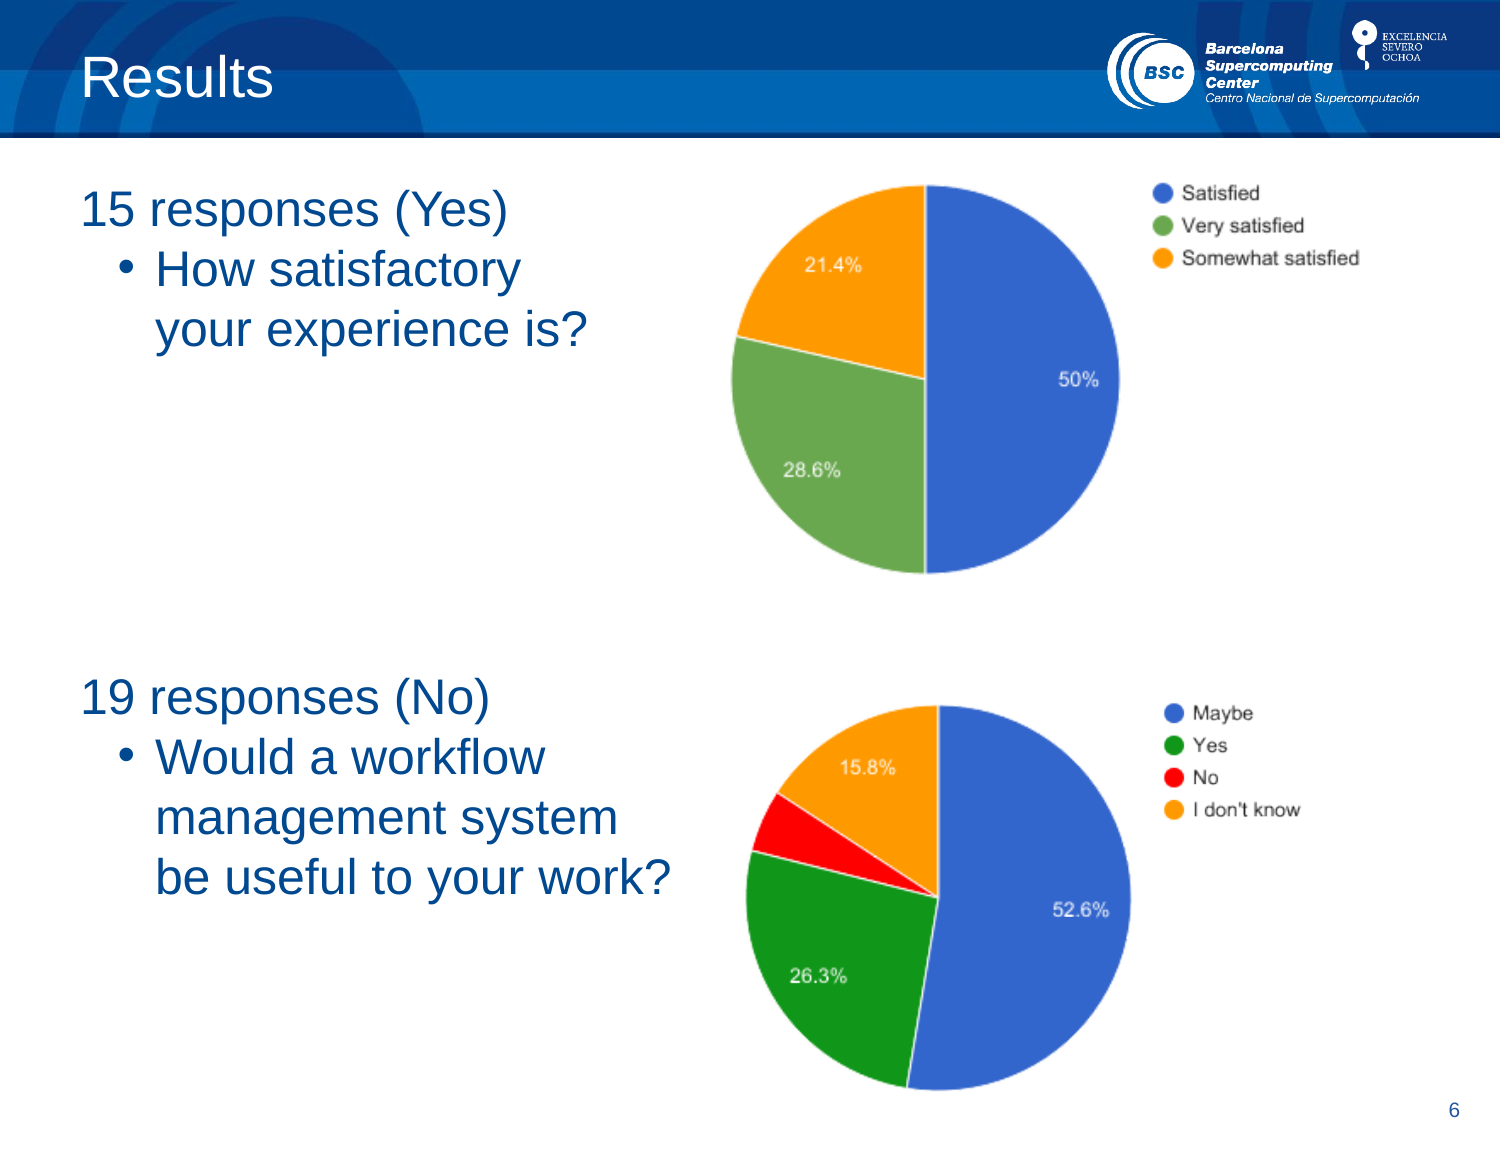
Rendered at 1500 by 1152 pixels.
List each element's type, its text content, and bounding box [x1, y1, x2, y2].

list 15 responses (Yes) How satisfactory your experience is? [64, 161, 528, 276]
title Results [65, 23, 1081, 138]
picture [0, 0, 1500, 138]
list 19 responses (No) Would a workflow management system be useful to your work? [64, 649, 544, 776]
picture [533, 147, 1500, 1152]
